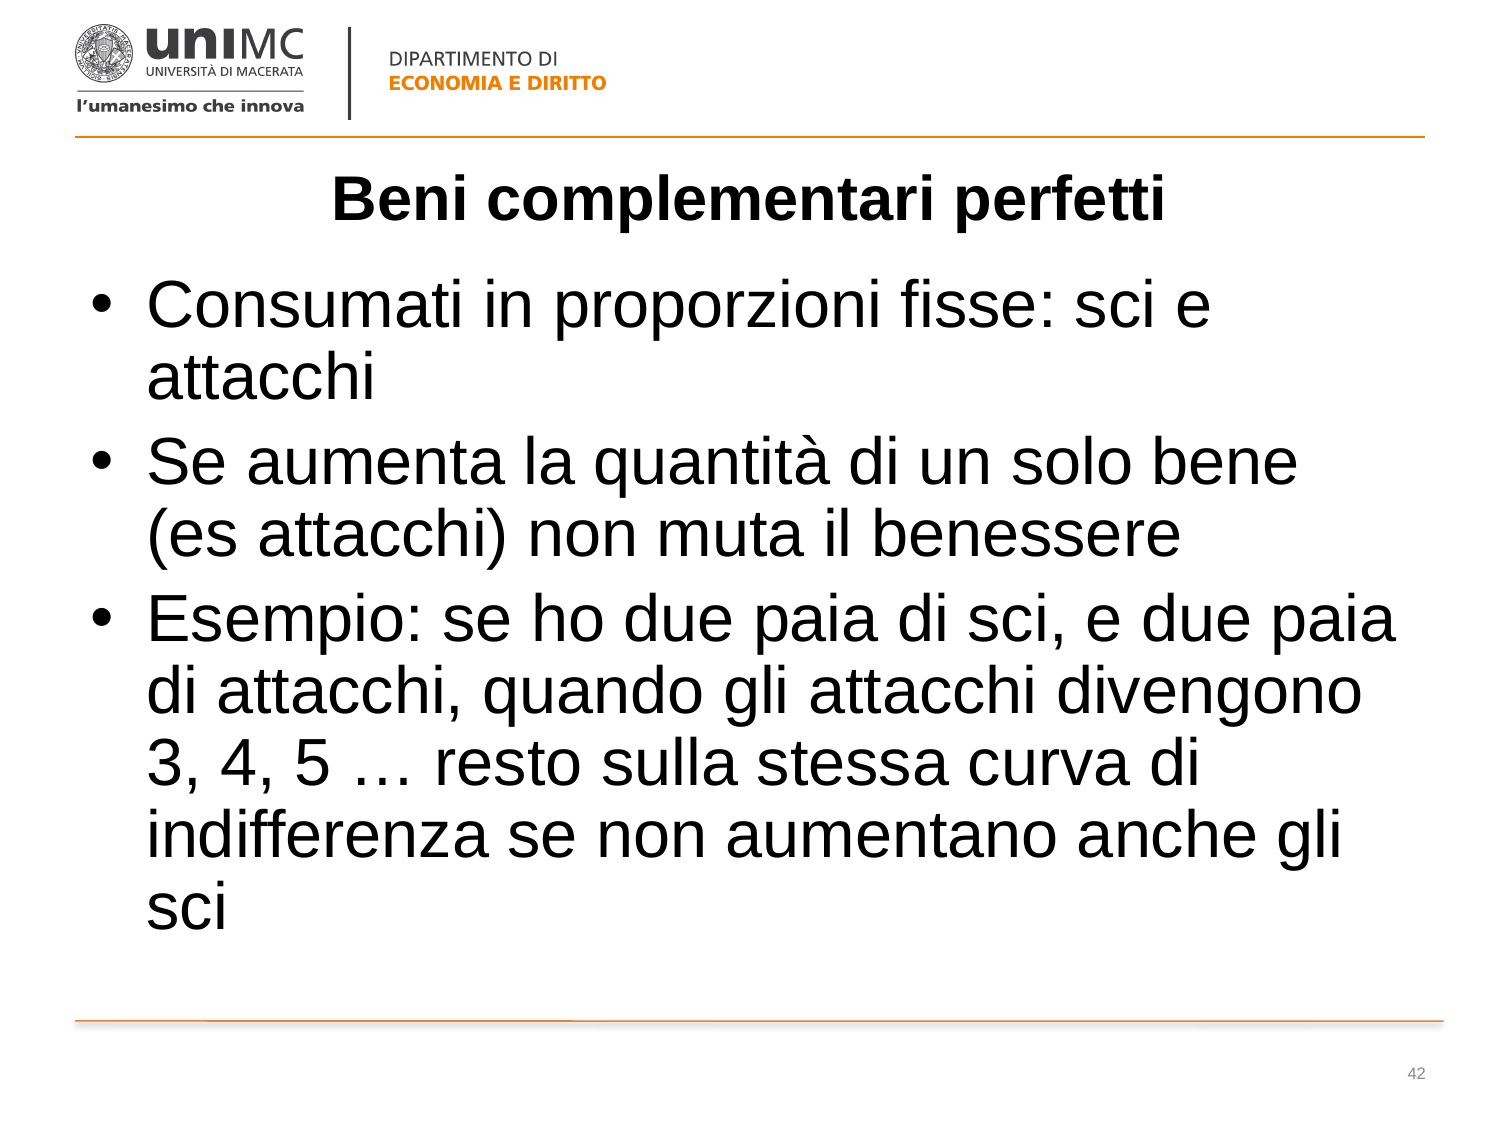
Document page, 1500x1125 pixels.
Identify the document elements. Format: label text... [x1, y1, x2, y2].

list Consumati in proporzioni fisse: sci e attacchi Se aumenta la quantità di un solo bene (es attacchi) non muta il benessere Esempio: se ho due paia di sci, e due paia di attacchi, quando gli attacchi divengono 3, 4, 5 … resto sulla stessa curva di indifferenza se non aumentano anche gli sci [75, 262, 1425, 1005]
slide_number 42 [1091, 1042, 1442, 1103]
picture [75, 24, 1425, 138]
title Beni complementari perfetti [75, 149, 1425, 241]
